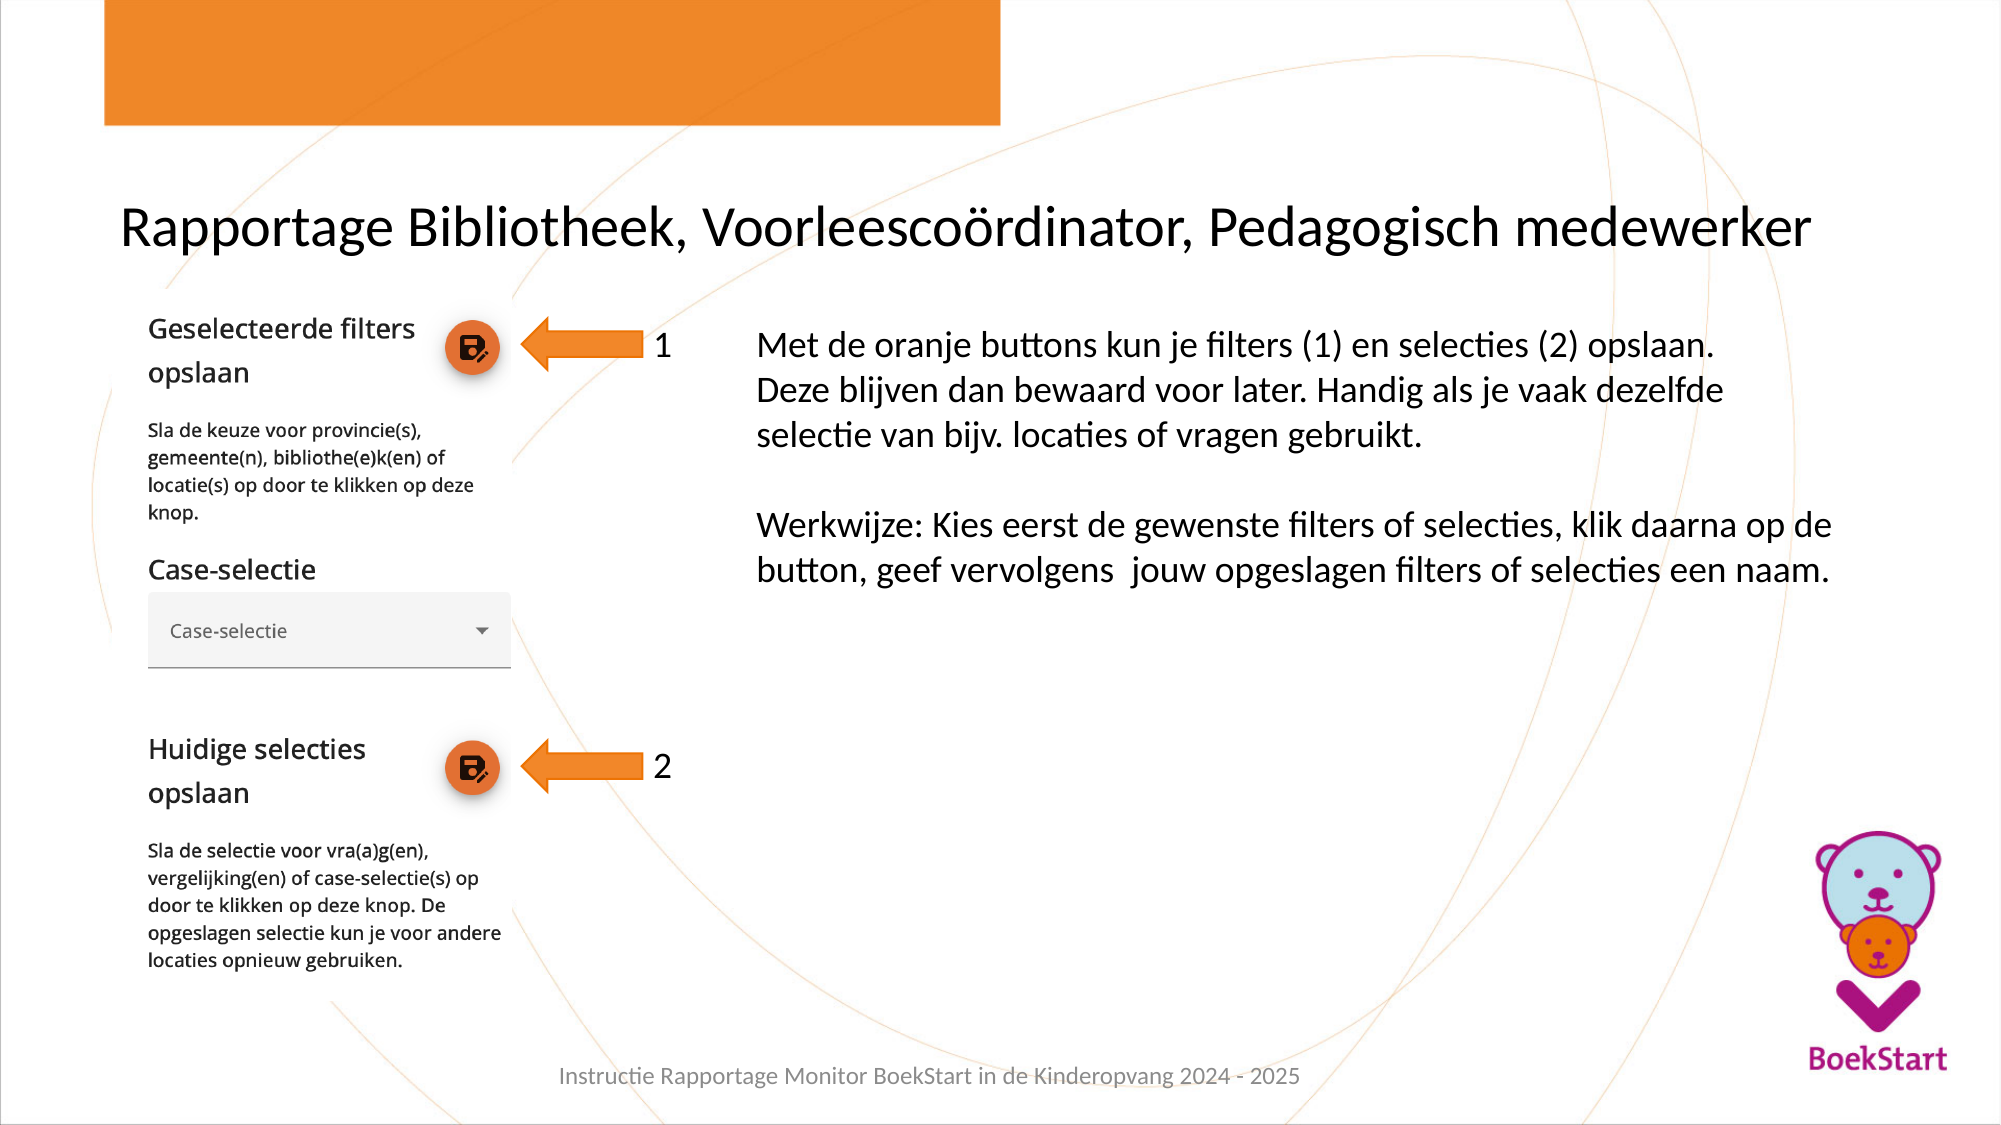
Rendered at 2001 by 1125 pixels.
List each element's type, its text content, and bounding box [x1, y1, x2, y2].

text_box 2 [638, 733, 703, 794]
text_box [520, 316, 638, 373]
title Rapportage Bibliotheek, Voorleescoördinator, Pedagogisch medewerker [105, 158, 1863, 297]
text_box [520, 738, 638, 795]
text_box Met de oranje buttons kun je filters (1) en selecties (2) opslaan. Deze blijven dan bewaard voor later. Handig als je vaak dezelfde selectie van bijv. locaties of vragen gebruikt. Werkwijze: Kies eerst de gewenste filters of selecties, klik daarna op de button, geef vervolgens jouw opgeslagen filters of selecties een naam. [741, 312, 1853, 643]
text_box 1 [638, 312, 703, 373]
picture [0, 0, 2001, 1125]
footer Instructie Rapportage Monitor BoekStart in de Kinderopvang 2024 - 2025 [486, 1044, 1386, 1105]
